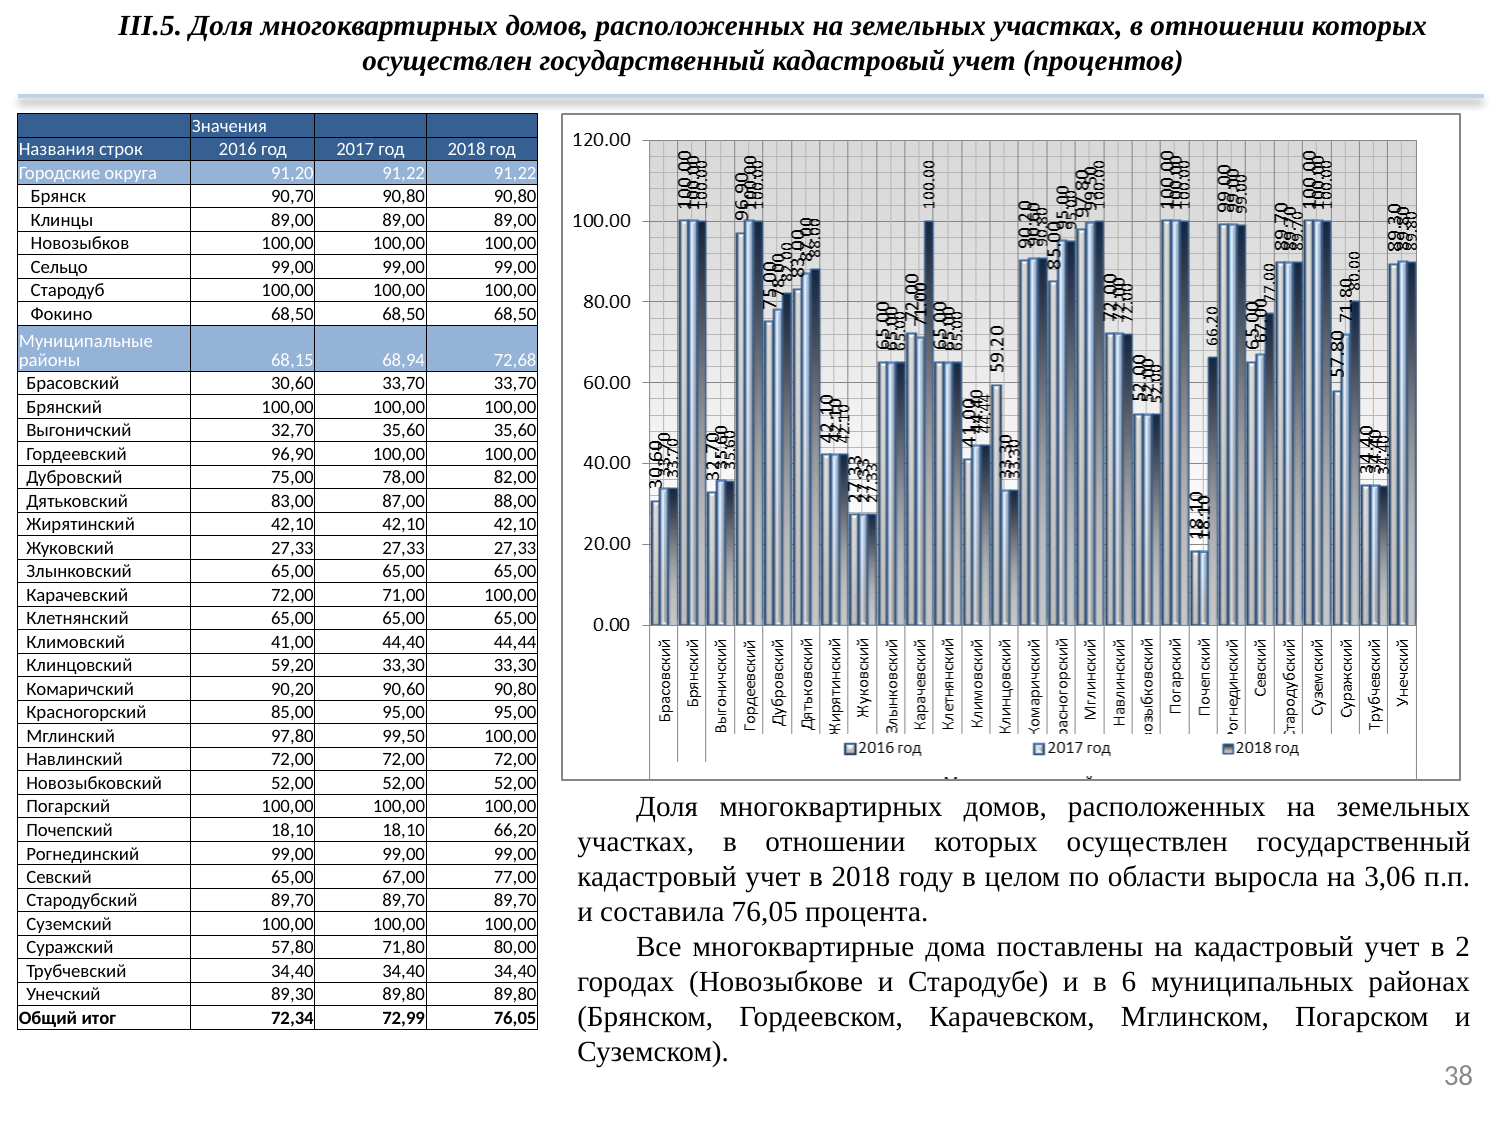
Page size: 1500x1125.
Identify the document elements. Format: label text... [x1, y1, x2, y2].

table_cell 65,00 [191, 865, 314, 888]
table_cell 90,20 [191, 677, 314, 700]
table_cell Гордеевский [18, 442, 190, 465]
table_cell 99,00 [427, 255, 537, 278]
table_cell 33,30 [315, 654, 426, 676]
table_cell 90,80 [315, 185, 426, 207]
table_cell 72,00 [315, 748, 426, 770]
table_cell 89,70 [191, 889, 314, 911]
table_cell 100,00 [315, 795, 426, 817]
table_header Значения [191, 114, 314, 137]
table_cell 89,00 [427, 208, 537, 231]
table_cell 100,00 [315, 442, 426, 465]
table_cell 33,70 [427, 372, 537, 394]
table_cell 68,50 [427, 302, 537, 325]
table_cell 35,60 [427, 419, 537, 441]
table_cell Клинцовский [18, 654, 190, 676]
table_cell 66,20 [427, 818, 537, 841]
text_box III.5. Доля многоквартирных домов, расположенных на земельных участках, в отношении которых осуществлен государственный кадастровый учет (процентов) [52, 0, 1494, 84]
table_cell Стародуб [18, 279, 190, 301]
table_cell Брянск [18, 185, 190, 207]
table_cell 95,00 [427, 701, 537, 723]
table_cell Мглинский [18, 724, 190, 747]
table_cell Брянский [18, 395, 190, 418]
table_cell Брасовский [18, 372, 190, 394]
table_cell Комаричский [18, 677, 190, 700]
table_cell 89,00 [191, 208, 314, 231]
table_cell Погарский [18, 795, 190, 817]
table_cell 27,33 [191, 536, 314, 559]
table_cell 91,20 [191, 161, 314, 184]
table_cell 59,20 [191, 654, 314, 676]
table_cell 71,00 [315, 583, 426, 606]
table_cell 52,00 [315, 771, 426, 794]
table_cell 100,00 [427, 583, 537, 606]
table_cell 41,00 [191, 630, 314, 653]
table_cell 99,00 [427, 842, 537, 864]
table_cell 68,50 [191, 302, 314, 325]
table_cell 65,00 [427, 607, 537, 629]
table_cell 99,00 [315, 842, 426, 864]
table_header [427, 114, 537, 137]
table_cell 89,00 [315, 208, 426, 231]
table_cell 100,00 [315, 232, 426, 254]
table_cell 83,00 [191, 489, 314, 512]
table_cell 35,60 [315, 419, 426, 441]
table_cell 100,00 [427, 279, 537, 301]
table_cell Выгоничский [18, 419, 190, 441]
table_cell Рогнединский [18, 842, 190, 864]
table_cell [191, 959, 314, 982]
table_cell Карачевский [18, 583, 190, 606]
table_cell 100,00 [191, 395, 314, 418]
table_cell 90,60 [315, 677, 426, 700]
table_cell 32,70 [191, 419, 314, 441]
table_cell Климовский [18, 630, 190, 653]
table_cell 78,00 [315, 466, 426, 488]
table_cell 33,30 [427, 654, 537, 676]
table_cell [427, 959, 537, 982]
table_cell Злынковский [18, 560, 190, 582]
table_cell 65,00 [315, 560, 426, 582]
table_cell 100,00 [191, 232, 314, 254]
table_cell 91,22 [315, 161, 426, 184]
table_cell 89,70 [427, 889, 537, 911]
table_cell 52,00 [191, 771, 314, 794]
table_cell 2016 год [191, 138, 314, 160]
table_cell 2018 год [427, 138, 537, 160]
table_cell 96,90 [191, 442, 314, 465]
table_cell 90,70 [191, 185, 314, 207]
table_cell 100,00 [315, 395, 426, 418]
table_cell 72,68 [427, 326, 537, 371]
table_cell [191, 983, 314, 1005]
table_cell Севский [18, 865, 190, 888]
table_cell 27,33 [315, 536, 426, 559]
table_cell Клинцы [18, 208, 190, 231]
table_cell Названия строк [18, 138, 190, 160]
table_cell 27,33 [427, 536, 537, 559]
table_cell Городские округа [18, 161, 190, 184]
table_cell 57,80 [191, 936, 314, 958]
table_cell 100,00 [191, 279, 314, 301]
table_cell 2017 год [315, 138, 426, 160]
table_cell 100,00 [427, 912, 537, 935]
table_cell Суражский [18, 936, 190, 958]
table_cell Жуковский [18, 536, 190, 559]
table_cell 100,00 [191, 795, 314, 817]
table_cell 99,50 [315, 724, 426, 747]
table_cell Сельцо [18, 255, 190, 278]
table_cell Красногорский [18, 701, 190, 723]
table_cell 65,00 [191, 560, 314, 582]
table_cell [427, 1006, 537, 1029]
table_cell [191, 1006, 314, 1029]
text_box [553, 104, 1468, 790]
table_cell 90,80 [427, 677, 537, 700]
table_cell 65,00 [191, 607, 314, 629]
table_cell 68,94 [315, 326, 426, 371]
table_cell 68,15 [191, 326, 314, 371]
table_header [18, 114, 190, 137]
table_cell Дубровский [18, 466, 190, 488]
table_cell 90,80 [427, 185, 537, 207]
table_cell 18,10 [191, 818, 314, 841]
text_box Доля многоквартирных домов, расположенных на земельных участках, в отношении которых осуществлен государственный кадастровый учет в 2018 году в целом по области выросла на 3,06 п.п. и составила 76,05 процента. Все многоквартирные дома поставлены на кадастровый учет в 2 городах (Новозыбкове и Стародубе) и в 6 муниципальных районах (Брянском, Гордеевском, Карачевском, Мглинском, Погарском и Суземском). [562, 780, 1486, 1075]
table_cell Стародубский [18, 889, 190, 911]
table_cell 77,00 [427, 865, 537, 888]
table_cell 100,00 [427, 232, 537, 254]
table_cell 100,00 [191, 912, 314, 935]
table_cell Жирятинский [18, 513, 190, 535]
table_cell Навлинский [18, 748, 190, 770]
table_cell 33,70 [315, 372, 426, 394]
table_cell 99,00 [191, 255, 314, 278]
table_cell 99,00 [191, 842, 314, 864]
table_header [315, 114, 426, 137]
table_cell 42,10 [427, 513, 537, 535]
table_cell 18,10 [315, 818, 426, 841]
table_cell Новозыбков [18, 232, 190, 254]
table_cell 67,00 [315, 865, 426, 888]
table_cell 91,22 [427, 161, 537, 184]
table_cell 44,44 [427, 630, 537, 653]
table_cell Новозыбковский [18, 771, 190, 794]
table_cell 99,00 [315, 255, 426, 278]
table_cell Муниципальные районы [18, 326, 190, 371]
table_cell 97,80 [191, 724, 314, 747]
table_cell 87,00 [315, 489, 426, 512]
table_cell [427, 936, 537, 958]
table_cell 88,00 [427, 489, 537, 512]
table_cell 100,00 [427, 395, 537, 418]
table_cell 89,70 [315, 889, 426, 911]
table_cell 30,60 [191, 372, 314, 394]
table_cell Фокино [18, 302, 190, 325]
table_cell 42,10 [191, 513, 314, 535]
table_cell Суземский [18, 912, 190, 935]
table_cell 72,00 [191, 748, 314, 770]
table_cell 100,00 [427, 442, 537, 465]
table_cell 65,00 [427, 560, 537, 582]
table_cell 82,00 [427, 466, 537, 488]
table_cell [18, 983, 190, 1005]
table_cell Клетнянский [18, 607, 190, 629]
text_box 38 [1399, 1034, 1488, 1113]
table_cell 52,00 [427, 771, 537, 794]
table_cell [315, 1006, 426, 1029]
table_cell 95,00 [315, 701, 426, 723]
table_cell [18, 959, 190, 982]
table_cell 100,00 [427, 724, 537, 747]
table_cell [315, 936, 426, 958]
table_cell Дятьковский [18, 489, 190, 512]
table_cell 72,00 [191, 583, 314, 606]
table_cell 100,00 [315, 279, 426, 301]
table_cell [315, 983, 426, 1005]
table_cell 100,00 [427, 795, 537, 817]
table_cell 75,00 [191, 466, 314, 488]
table_cell Почепский [18, 818, 190, 841]
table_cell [315, 959, 426, 982]
table_cell 65,00 [315, 607, 426, 629]
table_cell 100,00 [315, 912, 426, 935]
table_cell 68,50 [315, 302, 426, 325]
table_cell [427, 983, 537, 1005]
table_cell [18, 1006, 190, 1029]
table_cell 44,40 [315, 630, 426, 653]
table_cell 42,10 [315, 513, 426, 535]
table_cell 72,00 [427, 748, 537, 770]
table_cell 85,00 [191, 701, 314, 723]
